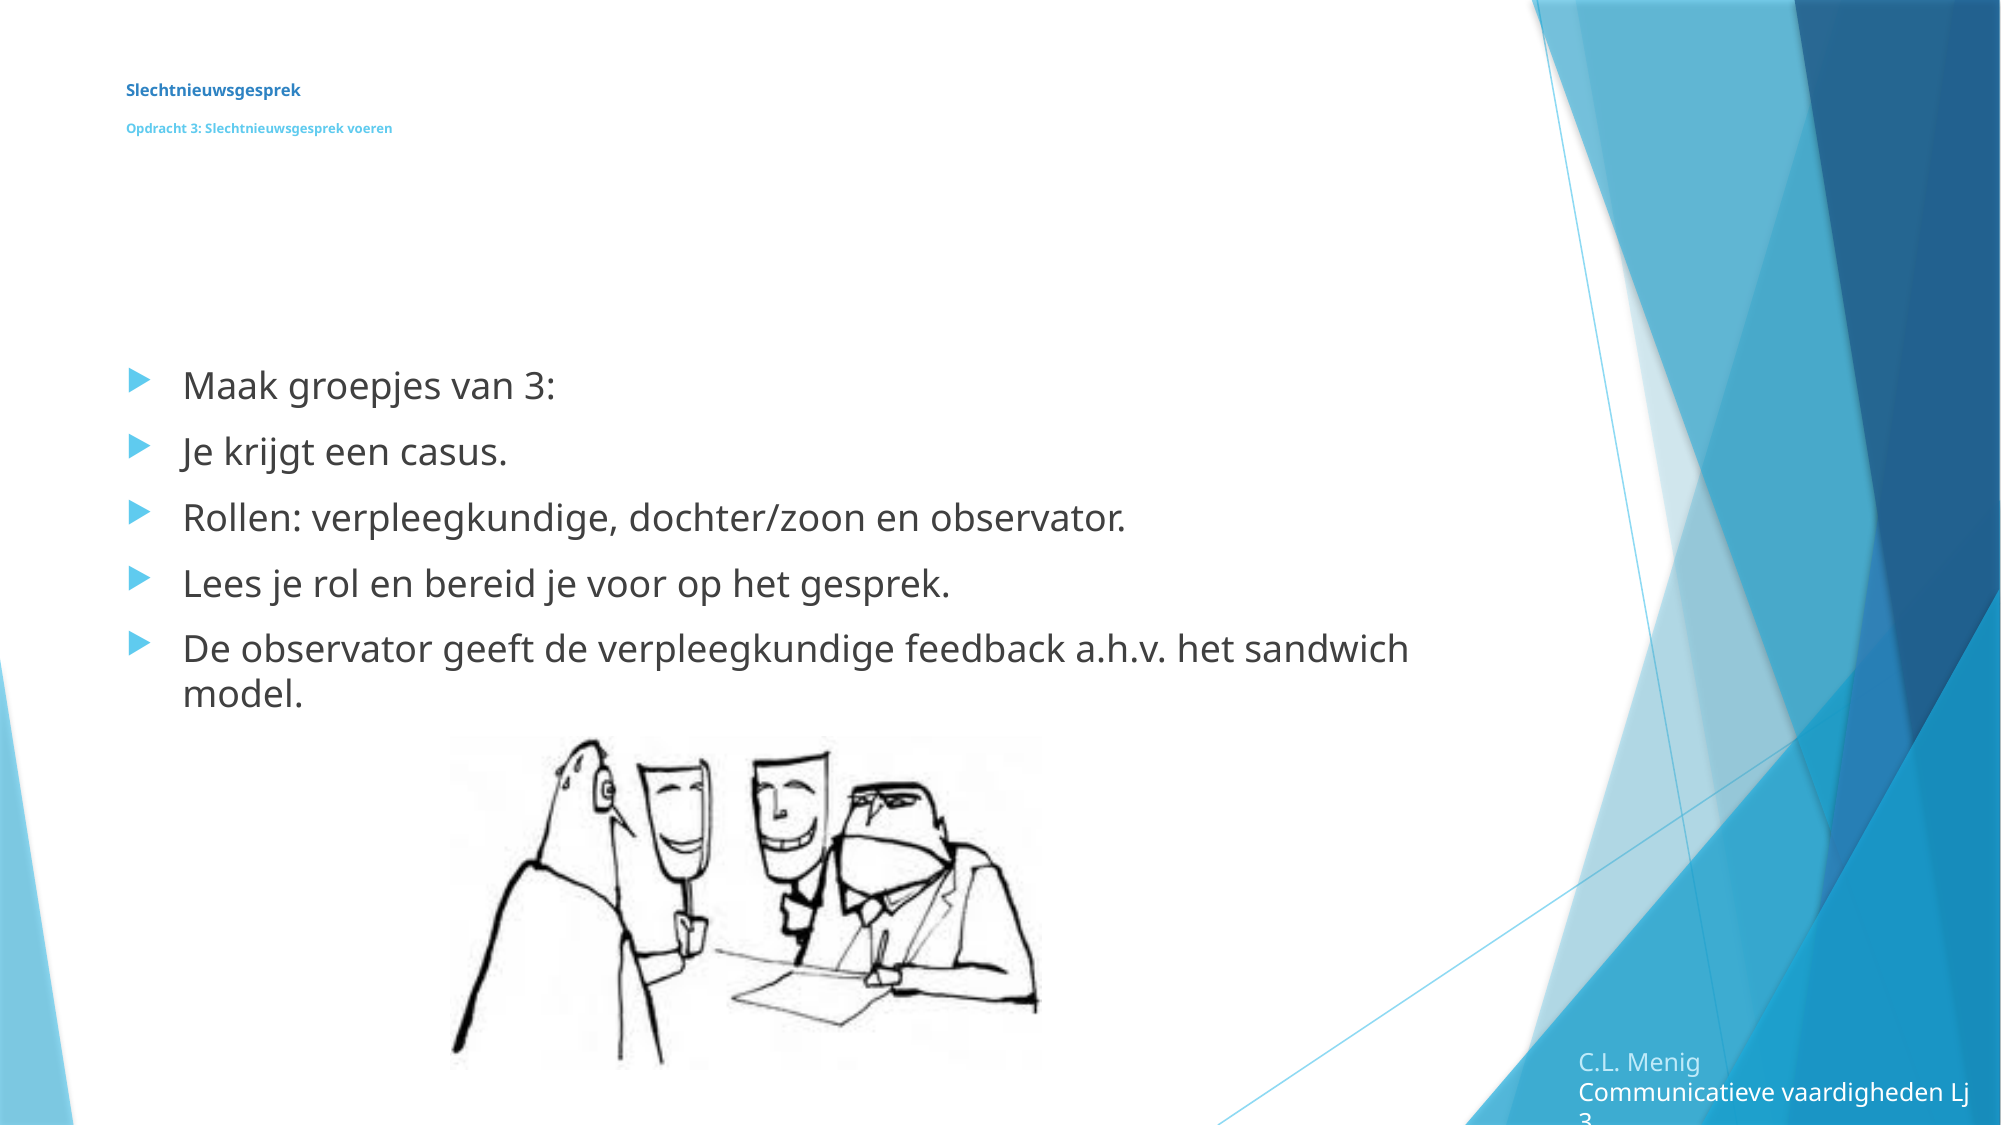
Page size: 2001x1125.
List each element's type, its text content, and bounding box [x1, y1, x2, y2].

title Slechtnieuwsgesprek Opdracht 3: Slechtnieuwsgesprek voeren [111, 72, 1522, 224]
text_box C.L. Menig Communicatieve vaardigheden Lj 3 [1563, 1038, 2000, 1125]
picture [449, 736, 1042, 1070]
list Maak groepjes van 3: Je krijgt een casus. Rollen: verpleegkundige, dochter/zoon en observator. Lees je rol en bereid je voor op het gesprek. De observator geeft de verpleegkundige feedback a.h.v. het sandwich model. [111, 354, 1522, 992]
